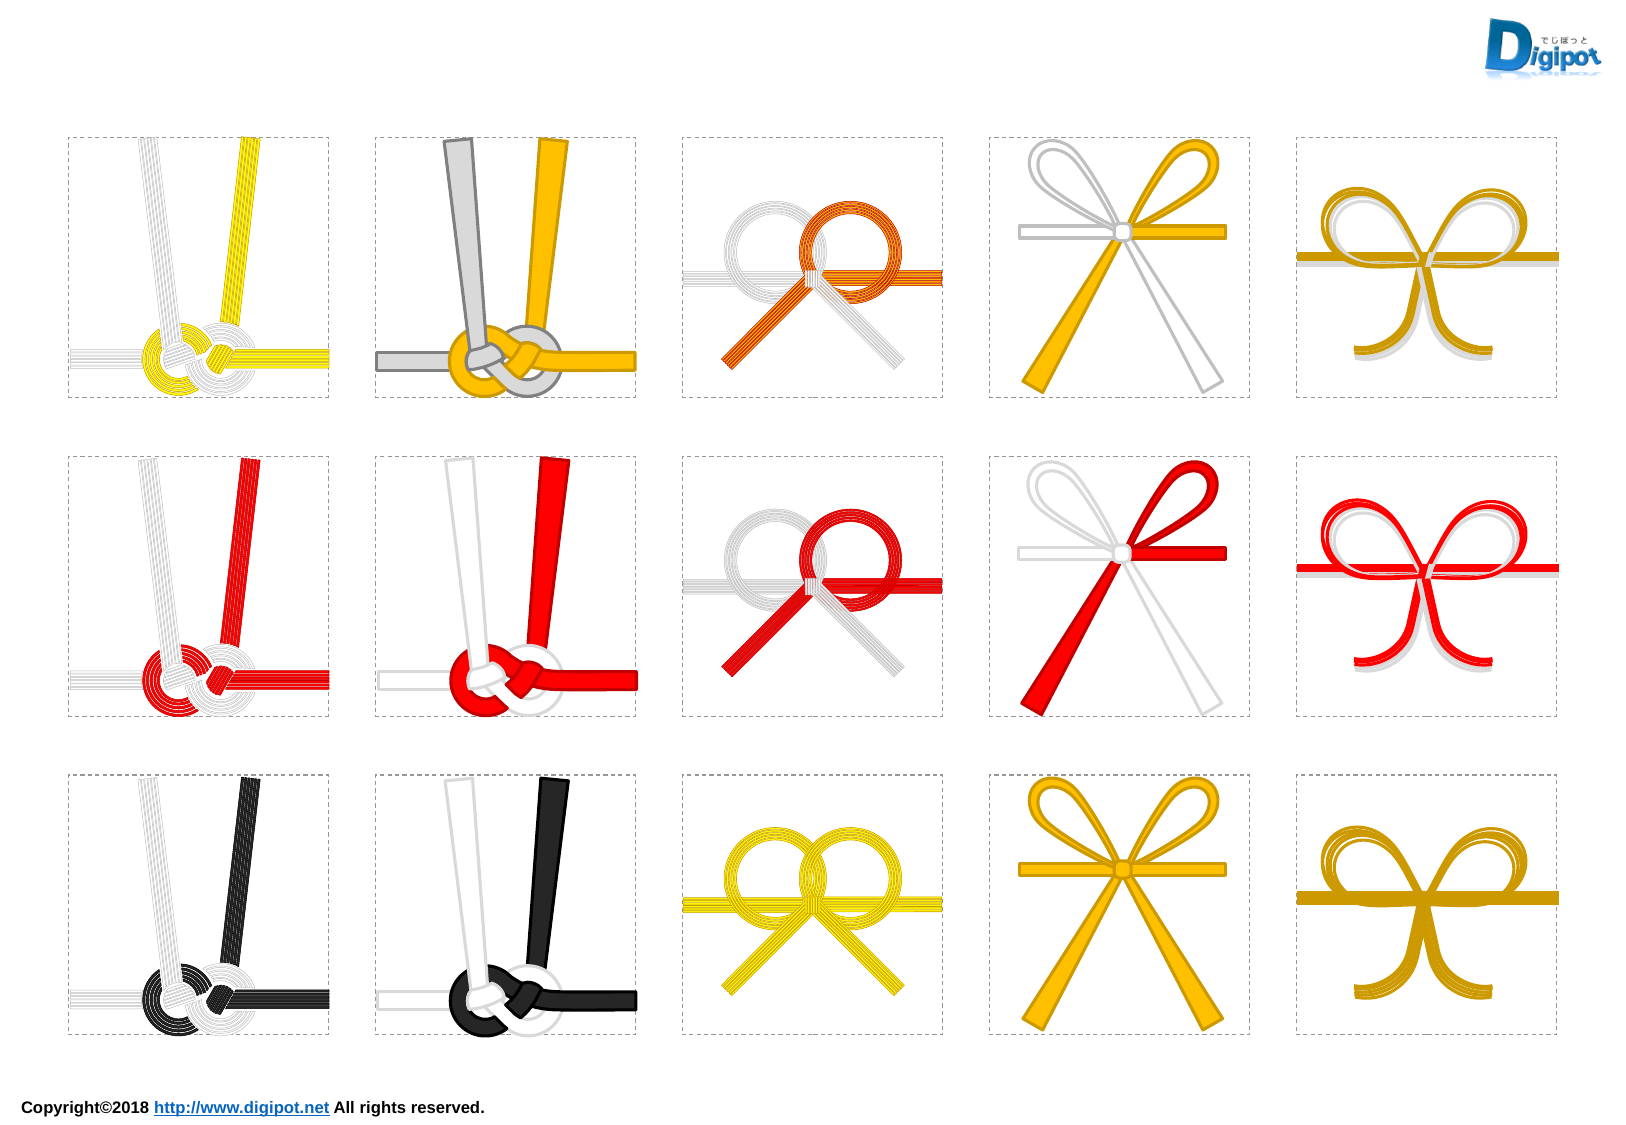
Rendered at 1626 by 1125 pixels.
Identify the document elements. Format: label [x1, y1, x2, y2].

text_box [70, 777, 330, 1036]
text_box [1019, 766, 1230, 1037]
picture [1485, 18, 1602, 82]
text_box [377, 778, 636, 1040]
text_box [1297, 509, 1560, 677]
text_box [1297, 836, 1560, 1004]
text_box [683, 508, 942, 690]
text_box [376, 139, 635, 400]
text_box [1019, 128, 1230, 399]
text_box [70, 458, 330, 717]
text_box [1297, 198, 1560, 365]
text_box [1018, 450, 1229, 721]
text_box [70, 136, 330, 396]
text_box [683, 201, 943, 382]
text_box [683, 827, 943, 1009]
text_box [378, 458, 637, 719]
